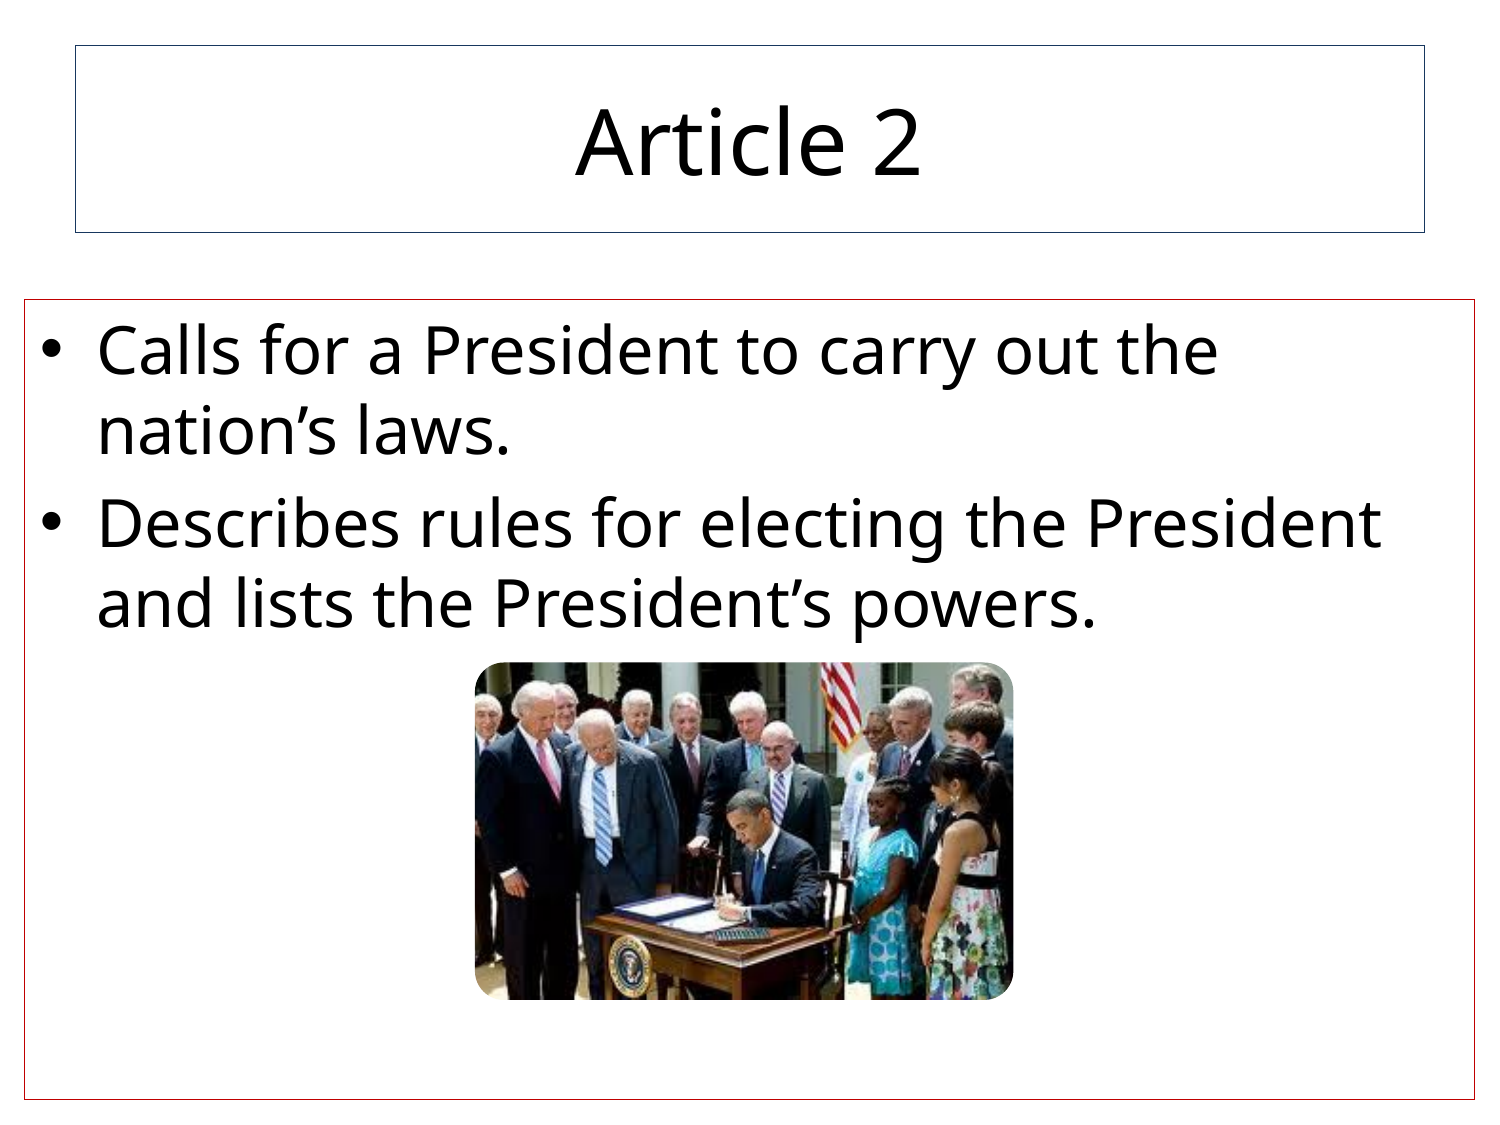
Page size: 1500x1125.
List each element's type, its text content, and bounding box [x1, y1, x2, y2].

title Article 2 [75, 45, 1425, 233]
picture [474, 662, 1014, 1001]
list Calls for a President to carry out the nation’s laws. Describes rules for electing the President and lists the President’s powers. [24, 299, 1475, 1100]
